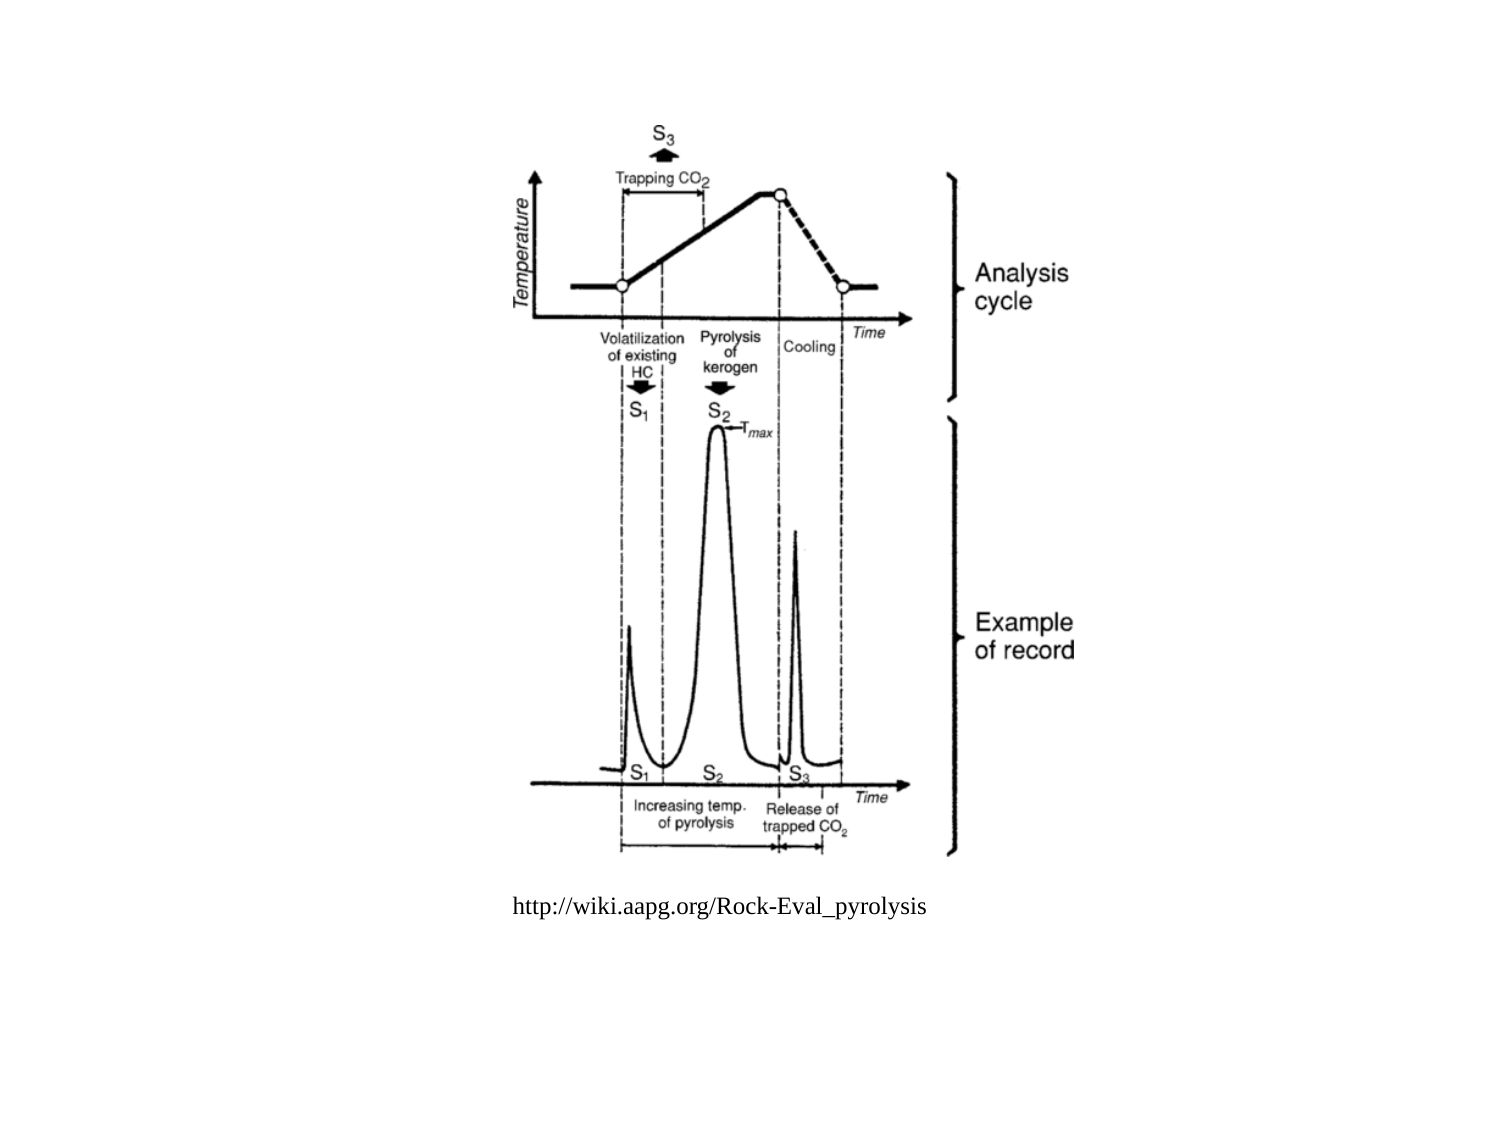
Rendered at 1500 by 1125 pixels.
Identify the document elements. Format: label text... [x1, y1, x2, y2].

text_box http://wiki.aapg.org/Rock-Eval_pyrolysis [498, 882, 943, 927]
picture [513, 125, 1074, 857]
